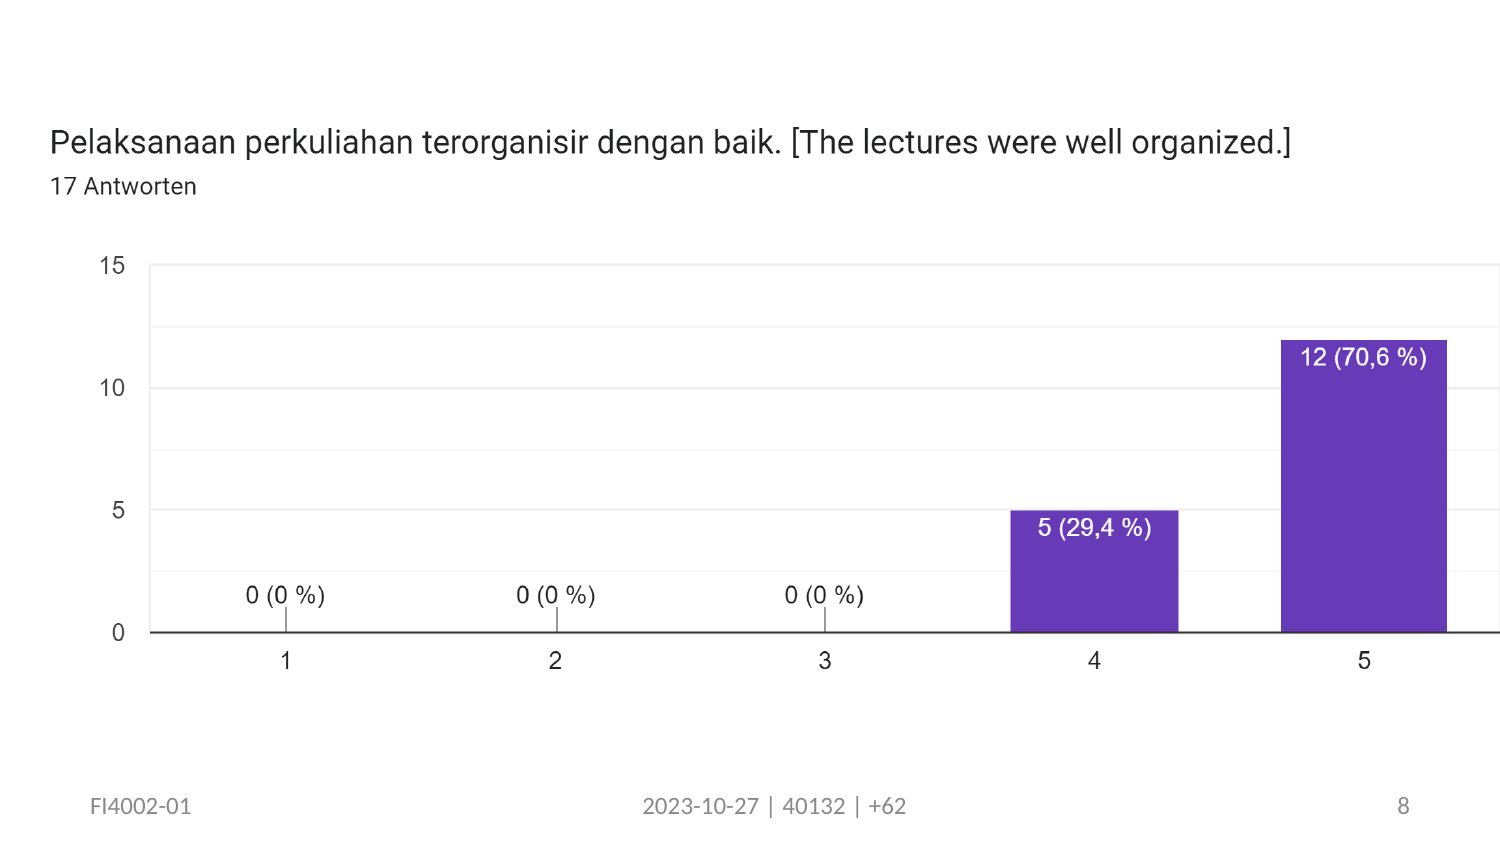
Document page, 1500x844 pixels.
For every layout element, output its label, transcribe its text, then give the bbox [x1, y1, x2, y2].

picture [0, 71, 1500, 785]
slide_number FI4002-01 [75, 793, 525, 827]
slide_number 8 [1074, 793, 1425, 827]
footer 2023-10-27 | 40132 | +62 [600, 793, 950, 827]
